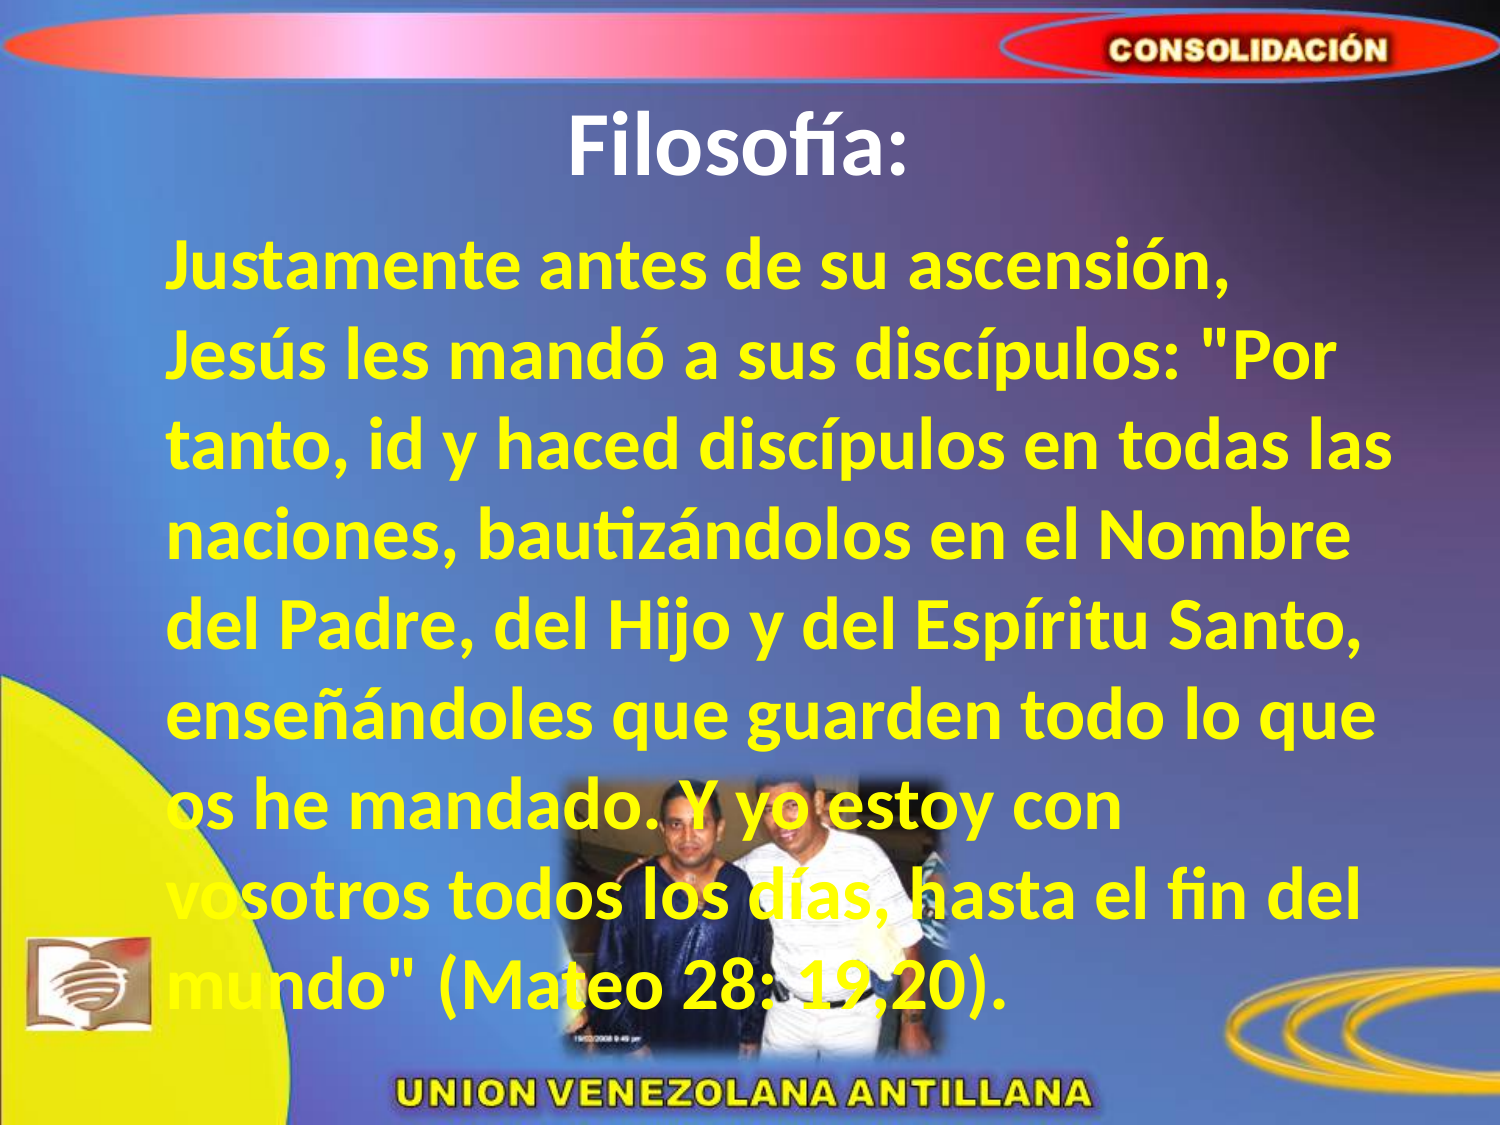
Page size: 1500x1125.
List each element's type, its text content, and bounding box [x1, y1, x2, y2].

picture [0, 0, 1500, 1125]
list Justamente antes de su ascensión, Jesús les mandó a sus discípulos: "Por tanto, id y haced discípulos en todas las naciones, bautizándolos en el Nombre del Padre, del Hijo y del Espíritu Santo, enseñándoles que guarden todo lo que os he mandado. Y yo estoy con vosotros todos los días, hasta el fin del mundo" (Mateo 28: 19,20). [93, 233, 1418, 950]
title Filosofía: [75, 45, 1425, 233]
